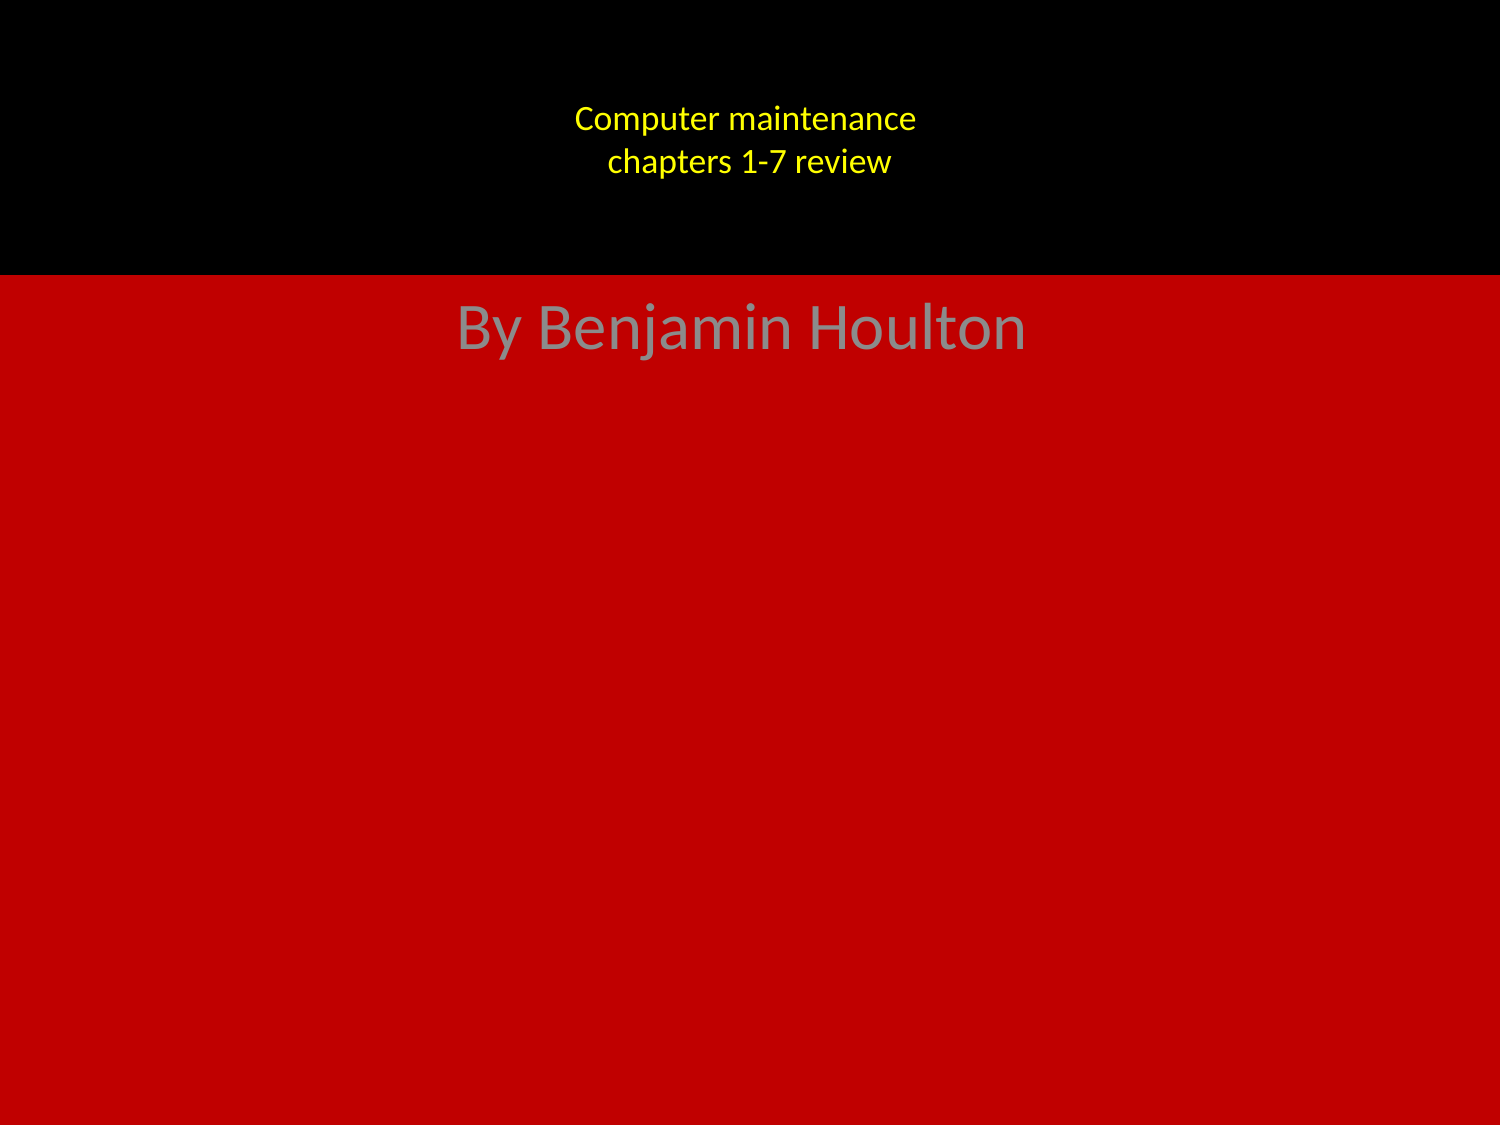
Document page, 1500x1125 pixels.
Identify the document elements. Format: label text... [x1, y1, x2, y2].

title Computer maintenance chapters 1-7 review [0, 0, 1500, 275]
subtitle By Benjamin Houlton [0, 275, 1500, 1125]
